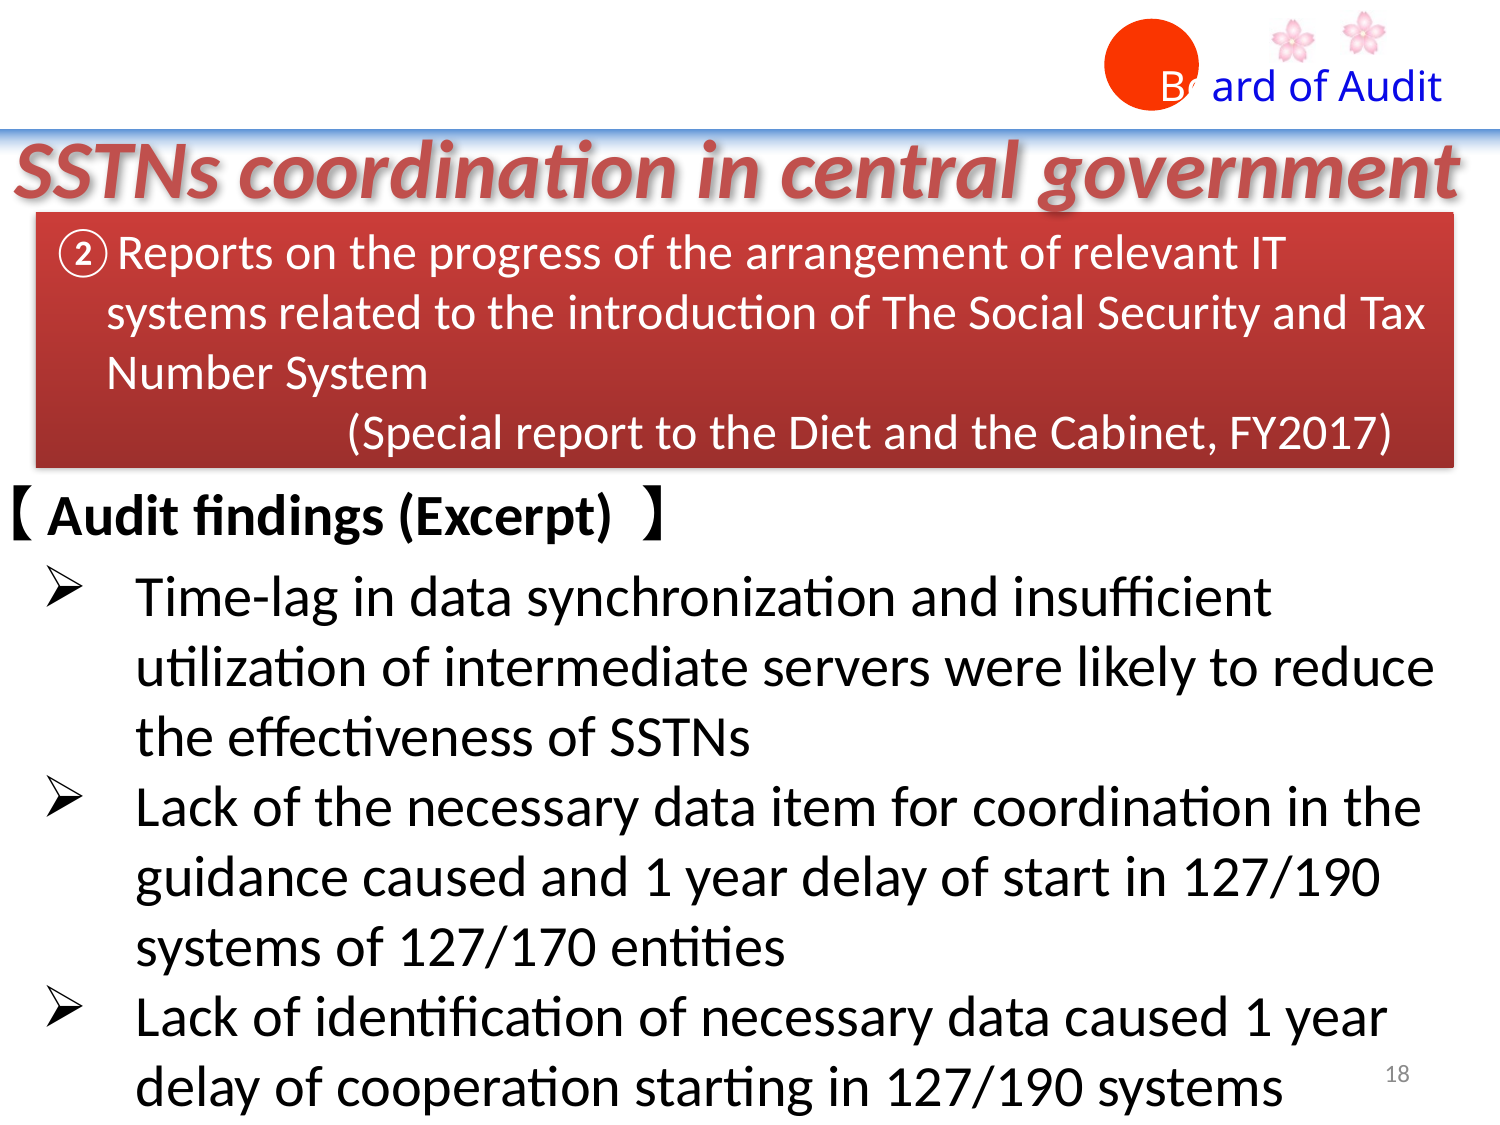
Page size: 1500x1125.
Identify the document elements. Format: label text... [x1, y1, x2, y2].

text_box 【Audit findings (Excerpt) 】 [0, 470, 715, 555]
text_box Reports on the progress of the arrangement of relevant IT systems related to the introduction of The Social Security and Tax Number System (Special report to the Diet and the Cabinet, FY2017) [35, 233, 1454, 468]
text_box Time-lag in data synchronization and insufficient utilization of intermediate servers were likely to reduce the effectiveness of SSTNs Lack of the necessary data item for coordination in the guidance caused and 1 year delay of start in 127/190 systems of 127/170 entities Lack of identification of necessary data caused 1 year delay of cooperation starting in 127/190 systems [26, 551, 1474, 1125]
picture [1269, 18, 1316, 63]
picture [1340, 10, 1387, 55]
text_box SSTNs coordination in central government [0, 108, 1500, 223]
